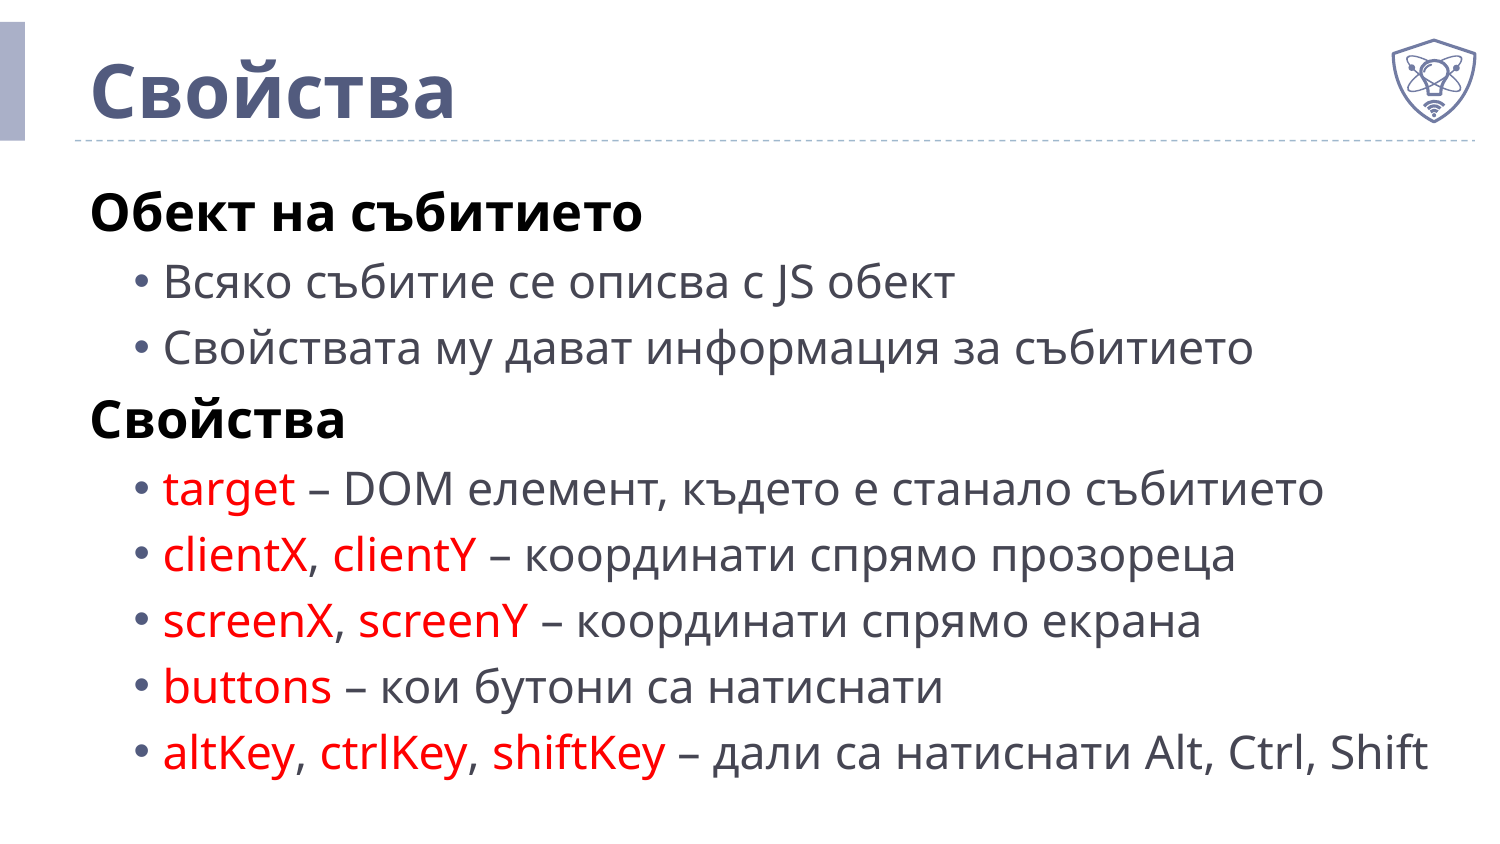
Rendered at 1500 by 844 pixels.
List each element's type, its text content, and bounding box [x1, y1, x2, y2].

list Обект на събитието Всяко събитие се описва с JS обект Свойствата му дават информация за събитието Свойства target – DOM елемент, където е станало събитието clientX, clientY – координати спрямо прозореца screenX, screenY – координати спрямо екрана buttons – кои бутони са натиснати altKey, ctrlKey, shiftKey – дали са натиснати Alt, Ctrl, Shift [75, 171, 1475, 835]
title Свойства [75, 18, 1475, 141]
